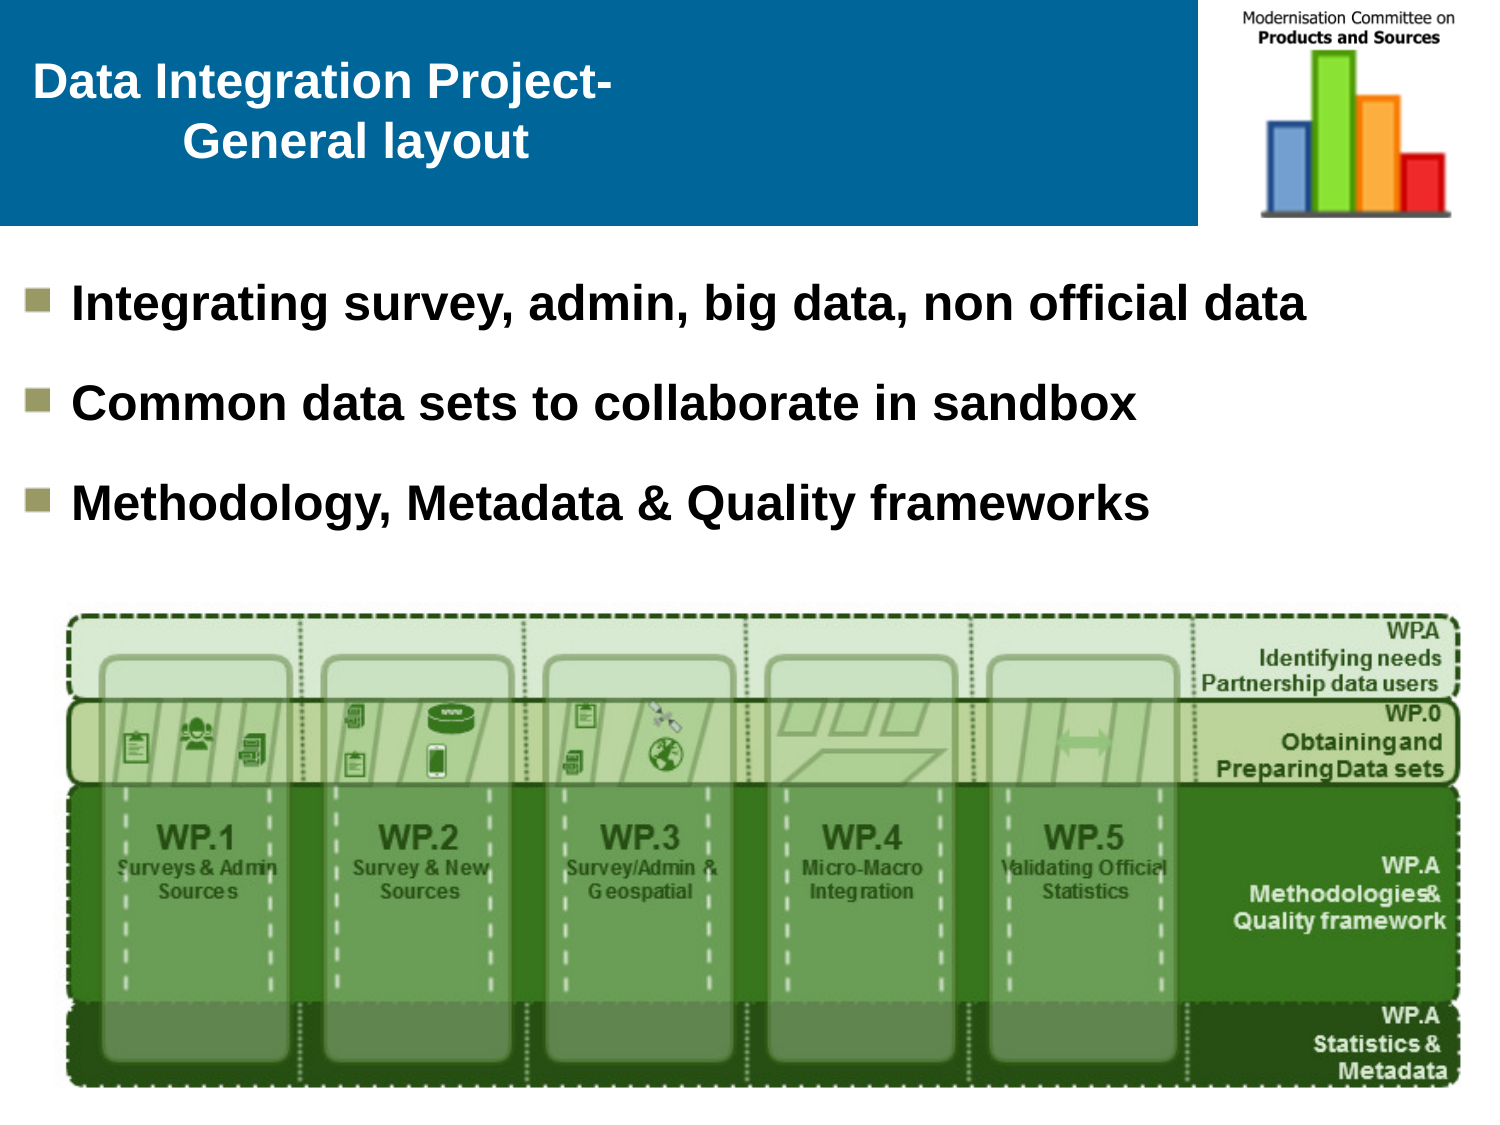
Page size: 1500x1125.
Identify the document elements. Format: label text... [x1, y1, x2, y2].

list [0, 548, 1500, 1125]
title Data Integration Project- General layout [16, 14, 1178, 203]
text_box Integrating survey, admin, big data, non official data Common data sets to collaborate in sandbox Methodology, Metadata & Quality frameworks [0, 233, 1482, 546]
picture [14, 383, 50, 419]
picture [1199, 0, 1500, 227]
picture [14, 283, 50, 319]
picture [14, 483, 50, 519]
